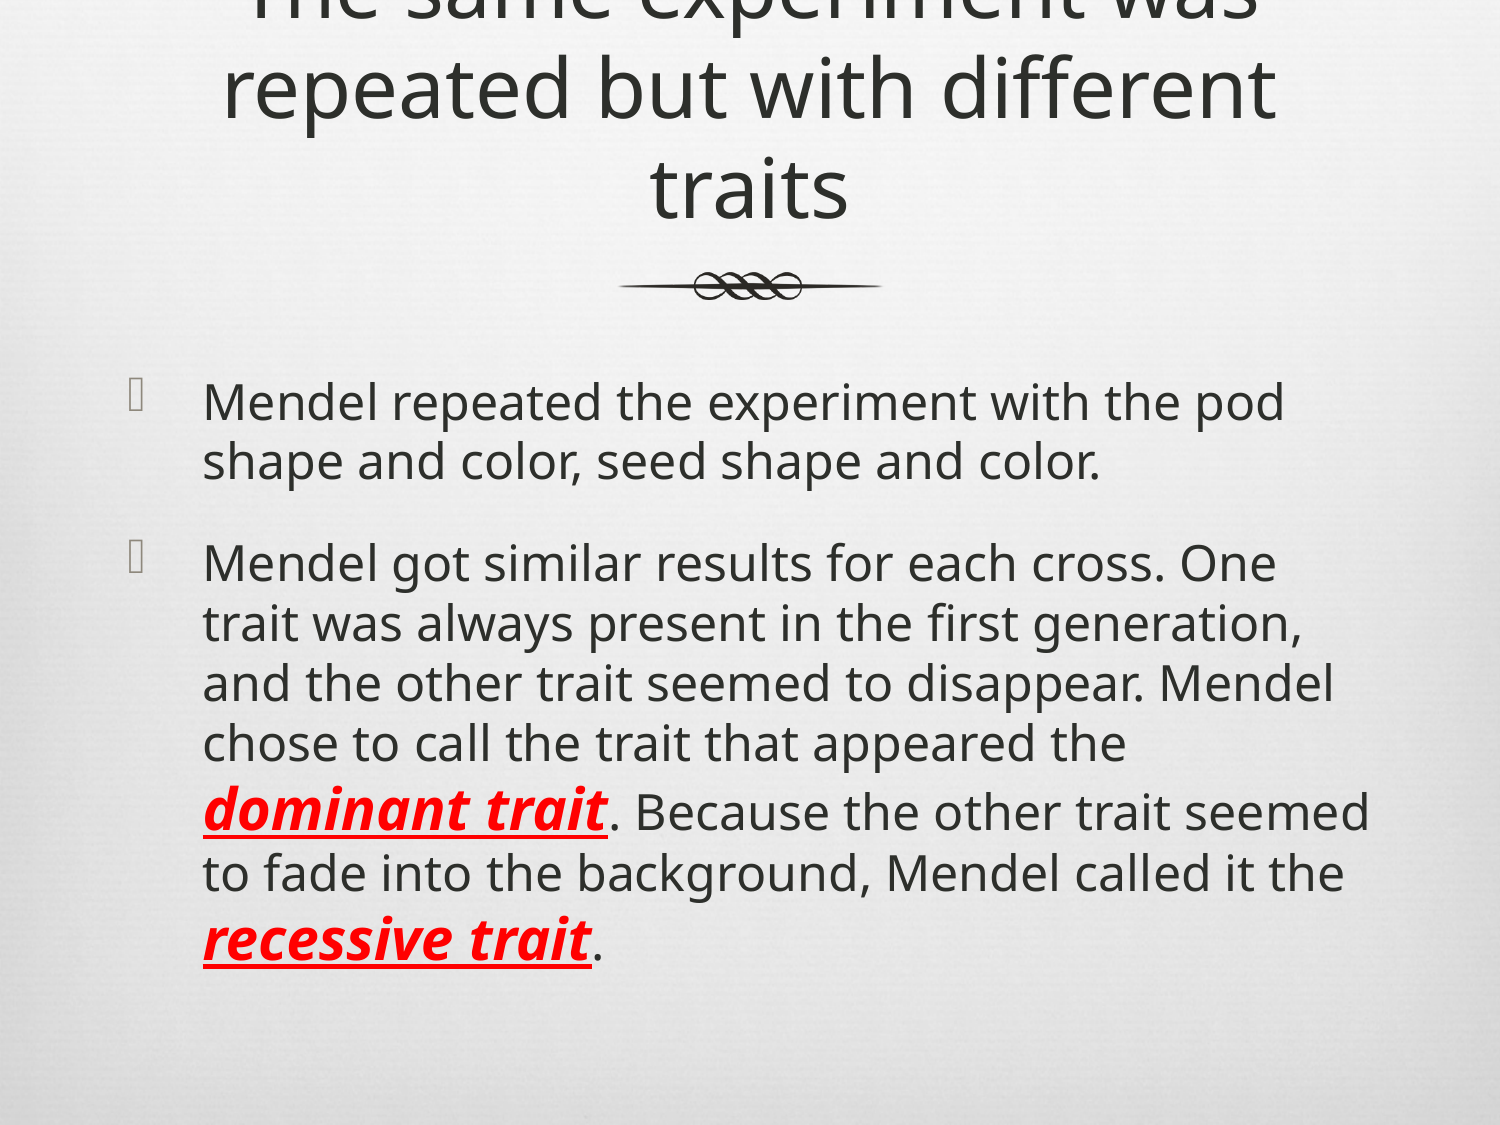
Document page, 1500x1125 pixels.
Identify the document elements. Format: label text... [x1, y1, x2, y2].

title The same experiment was repeated but with different traits [112, 53, 1388, 217]
list Mendel repeated the experiment with the pod shape and color, seed shape and color. Mendel got similar results for each cross. One trait was always present in the first generation, and the other trait seemed to disappear. Mendel chose to call the trait that appeared the dominant trait. Because the other trait seemed to fade into the background, Mendel called it the recessive trait. [112, 362, 1388, 963]
picture [615, 272, 885, 300]
